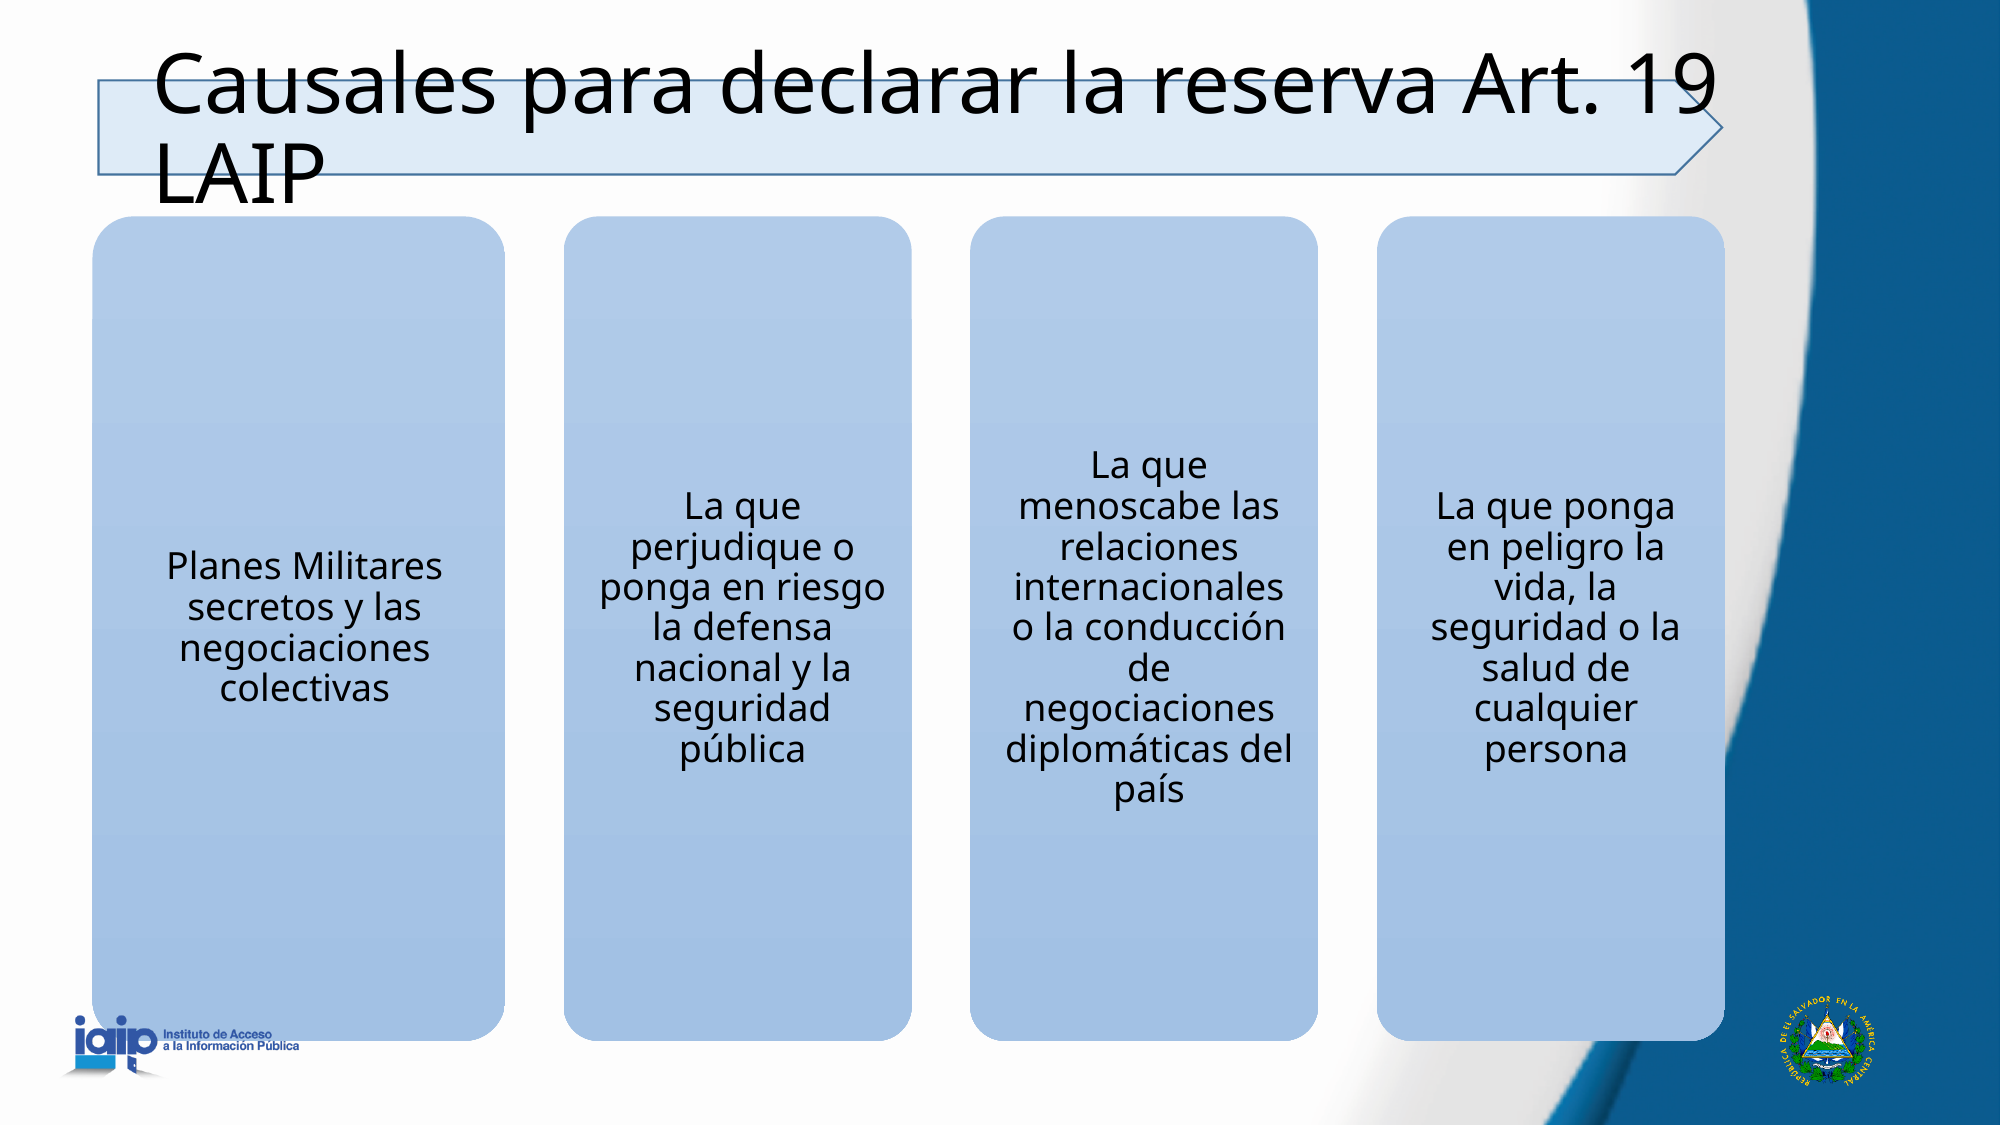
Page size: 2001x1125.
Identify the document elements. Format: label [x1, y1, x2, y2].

picture [0, 0, 2000, 1125]
text_box [92, 216, 1725, 1041]
